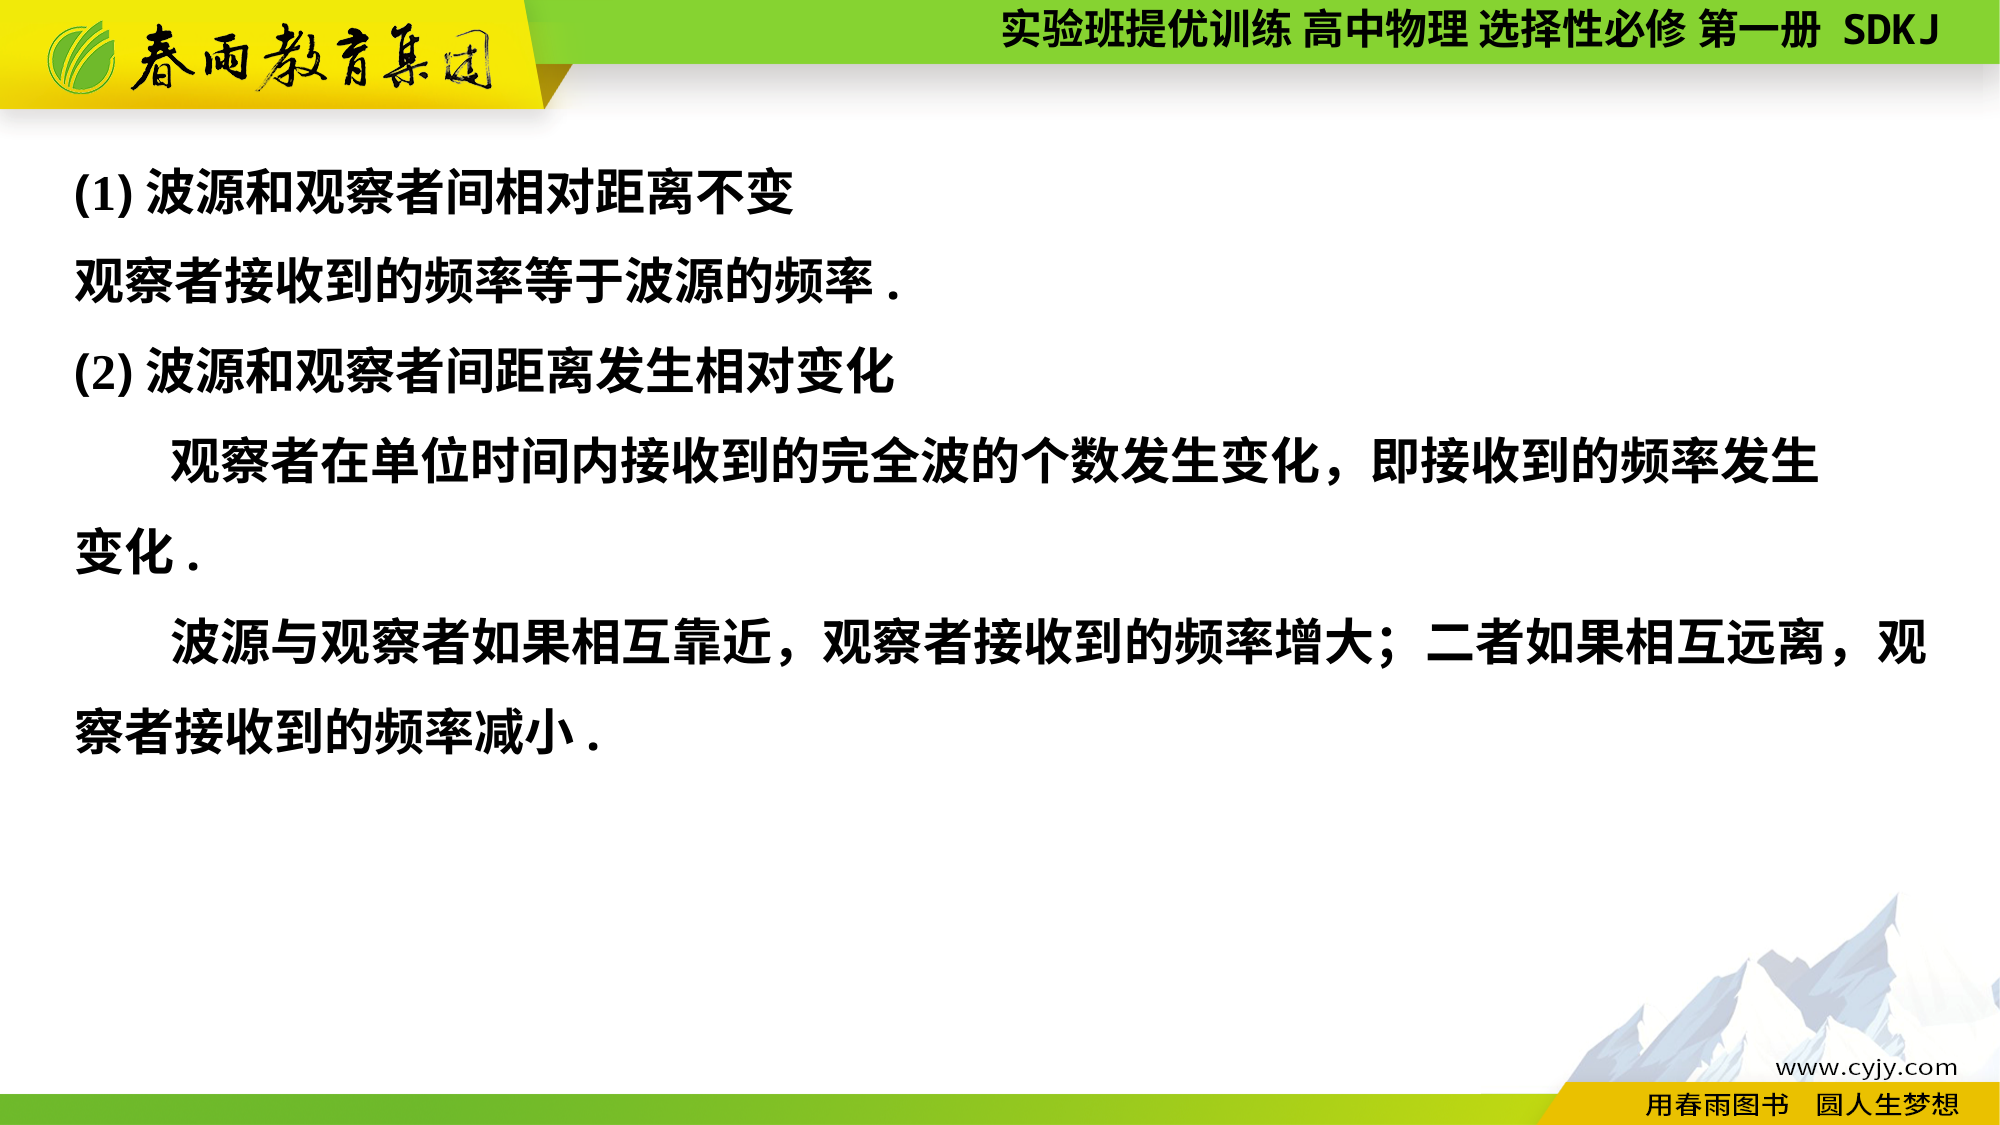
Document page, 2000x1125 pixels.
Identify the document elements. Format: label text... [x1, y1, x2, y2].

picture [0, 0, 2000, 1125]
list (1)波源和观察者间相对距离不变 观察者接收到的频率等于波源的频率. (2)波源和观察者间距离发生相对变化 观察者在单位时间内接收到的完全波的个数发生变化，即接收到的频率发生 变化. 波源与观察者如果相互靠近，观察者接收到的频率增大；二者如果相互远离，观察者接收到的频率减小. [59, 122, 1944, 774]
